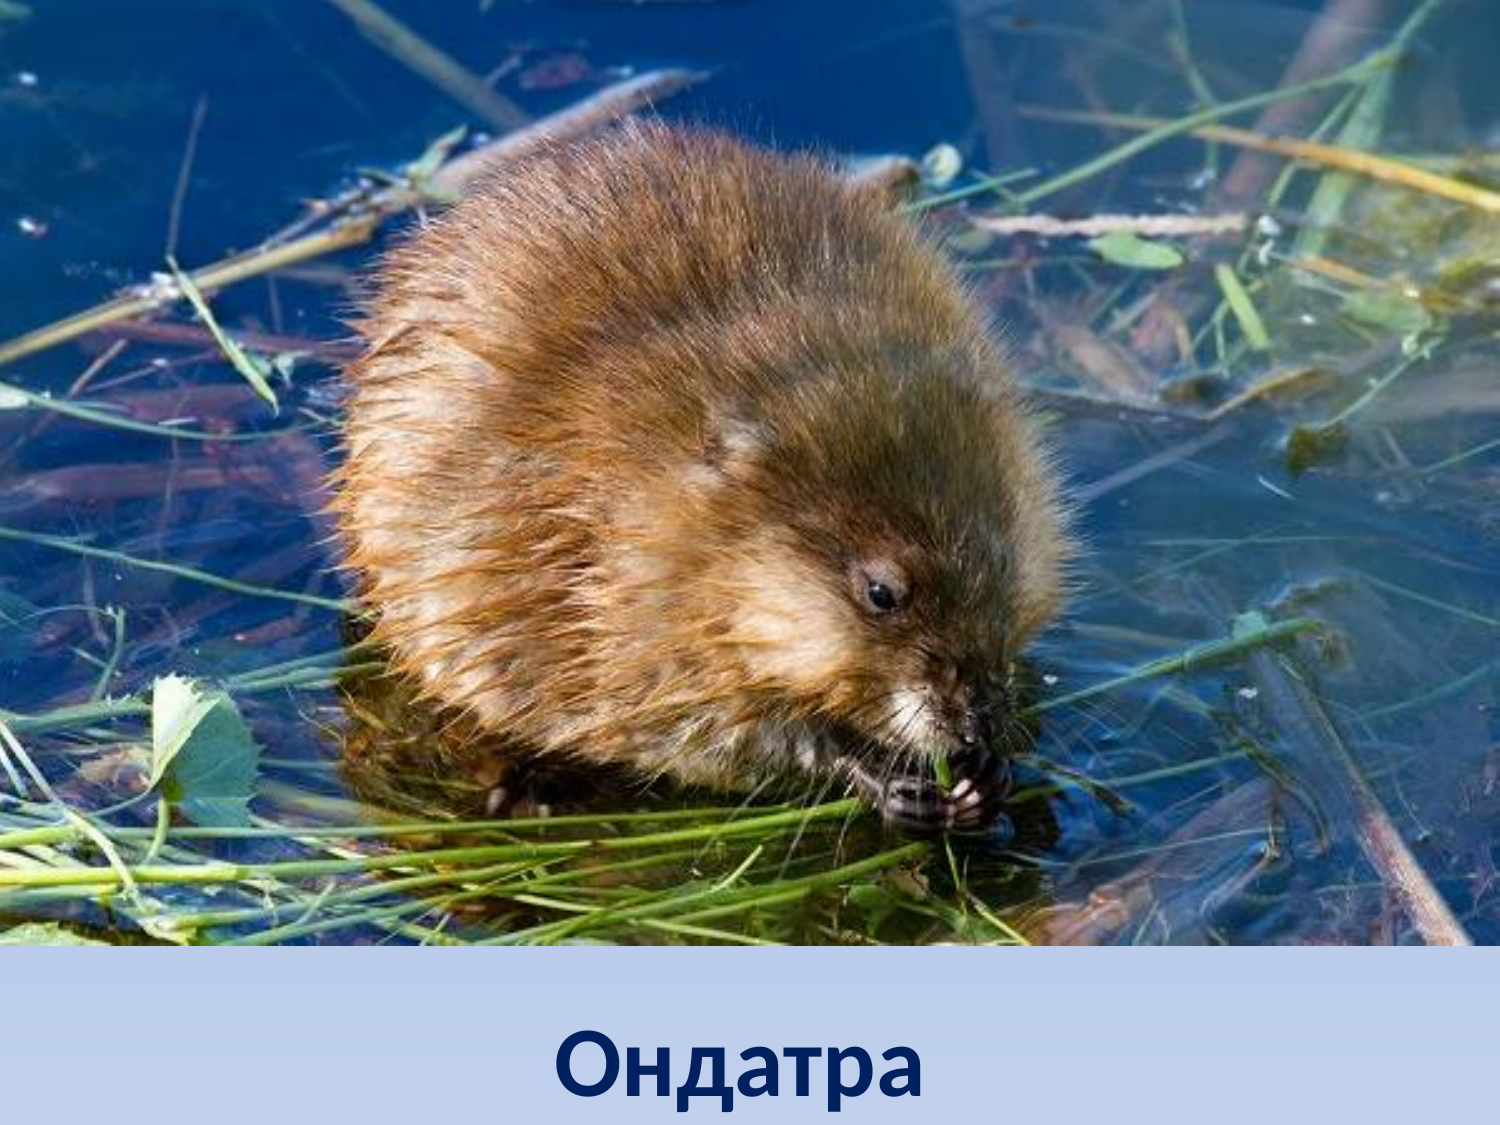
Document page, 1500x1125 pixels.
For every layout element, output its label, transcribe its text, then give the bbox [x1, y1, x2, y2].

text_box Ондатра [539, 988, 941, 1124]
picture [0, 0, 1500, 946]
